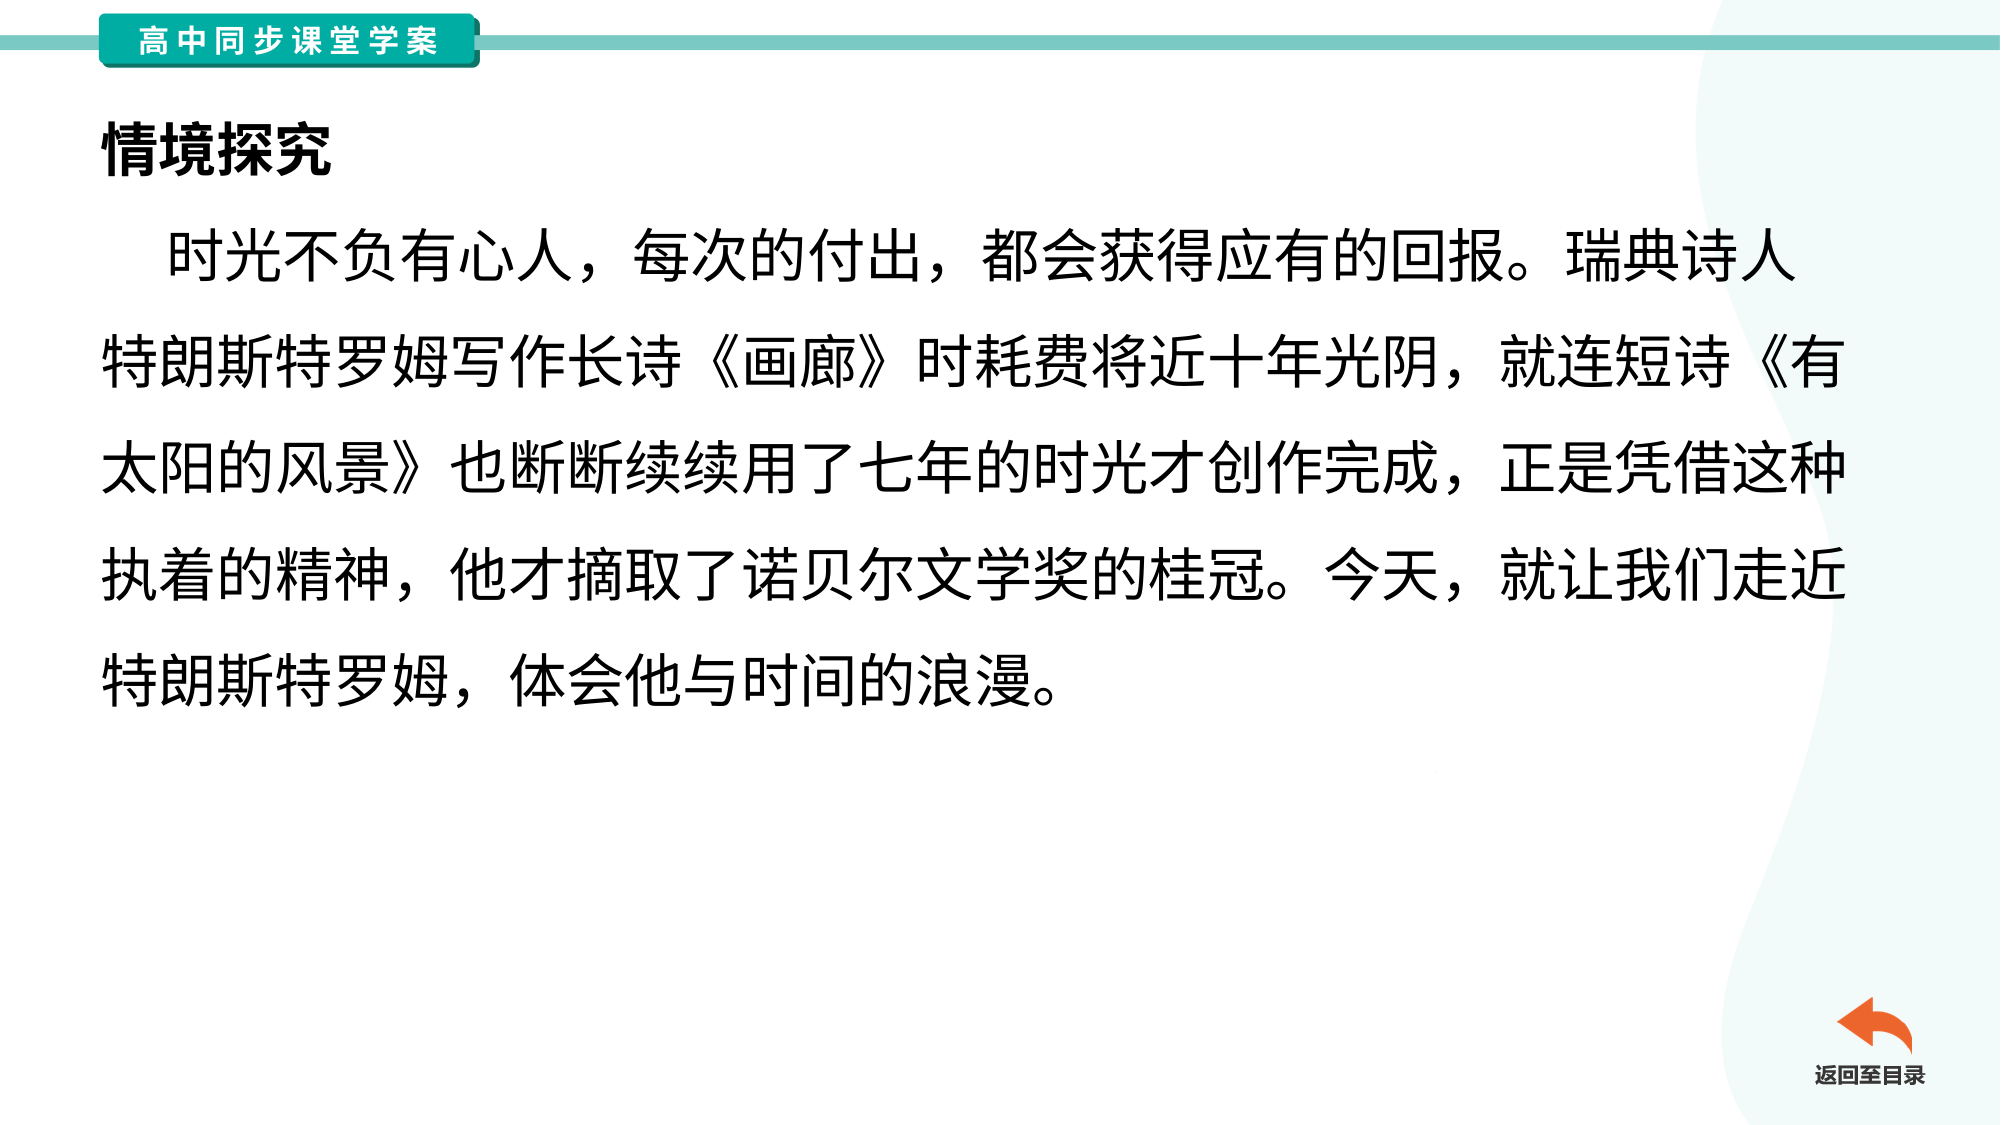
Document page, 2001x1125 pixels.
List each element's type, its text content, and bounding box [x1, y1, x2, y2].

picture [0, 0, 2000, 1125]
text_box 情境探究 时光不负有心人，每次的付出，都会获得应有的回报。瑞典诗人 特朗斯特罗姆写作长诗《画廊》时耗费将近十年光阴，就连短诗《有 太阳的风景》也断断续续用了七年的时光才创作完成，正是凭借这种 执着的精神，他才摘取了诺贝尔文学奖的桂冠。今天，就让我们走近 特朗斯特罗姆，体会他与时间的浪漫。 [100, 76, 1899, 715]
